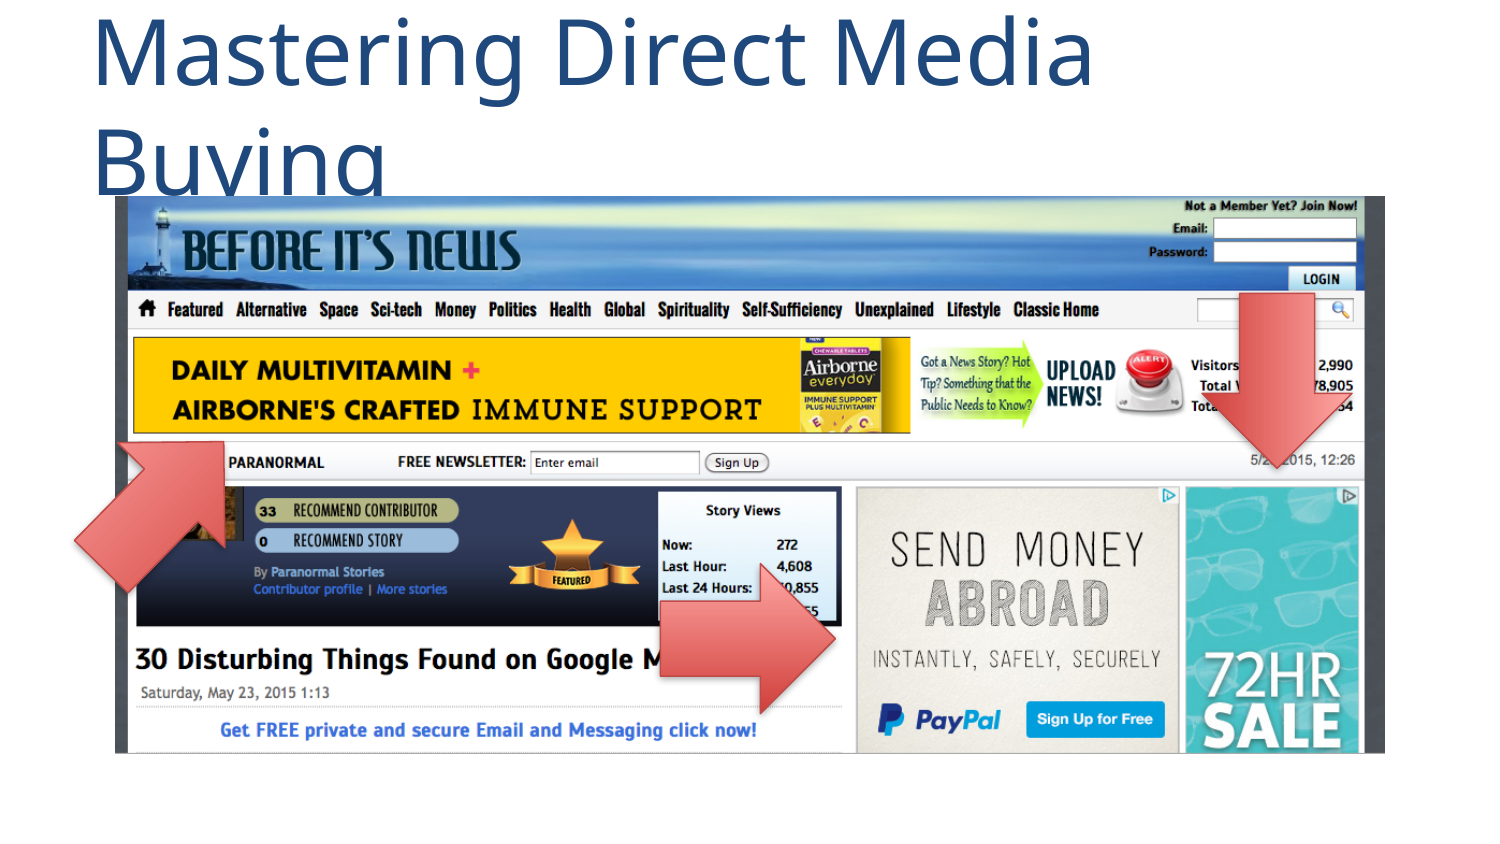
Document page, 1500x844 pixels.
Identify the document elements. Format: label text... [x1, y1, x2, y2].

title Mastering Direct Media Buying [75, 33, 1425, 175]
text_box [73, 503, 110, 577]
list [115, 196, 1385, 754]
